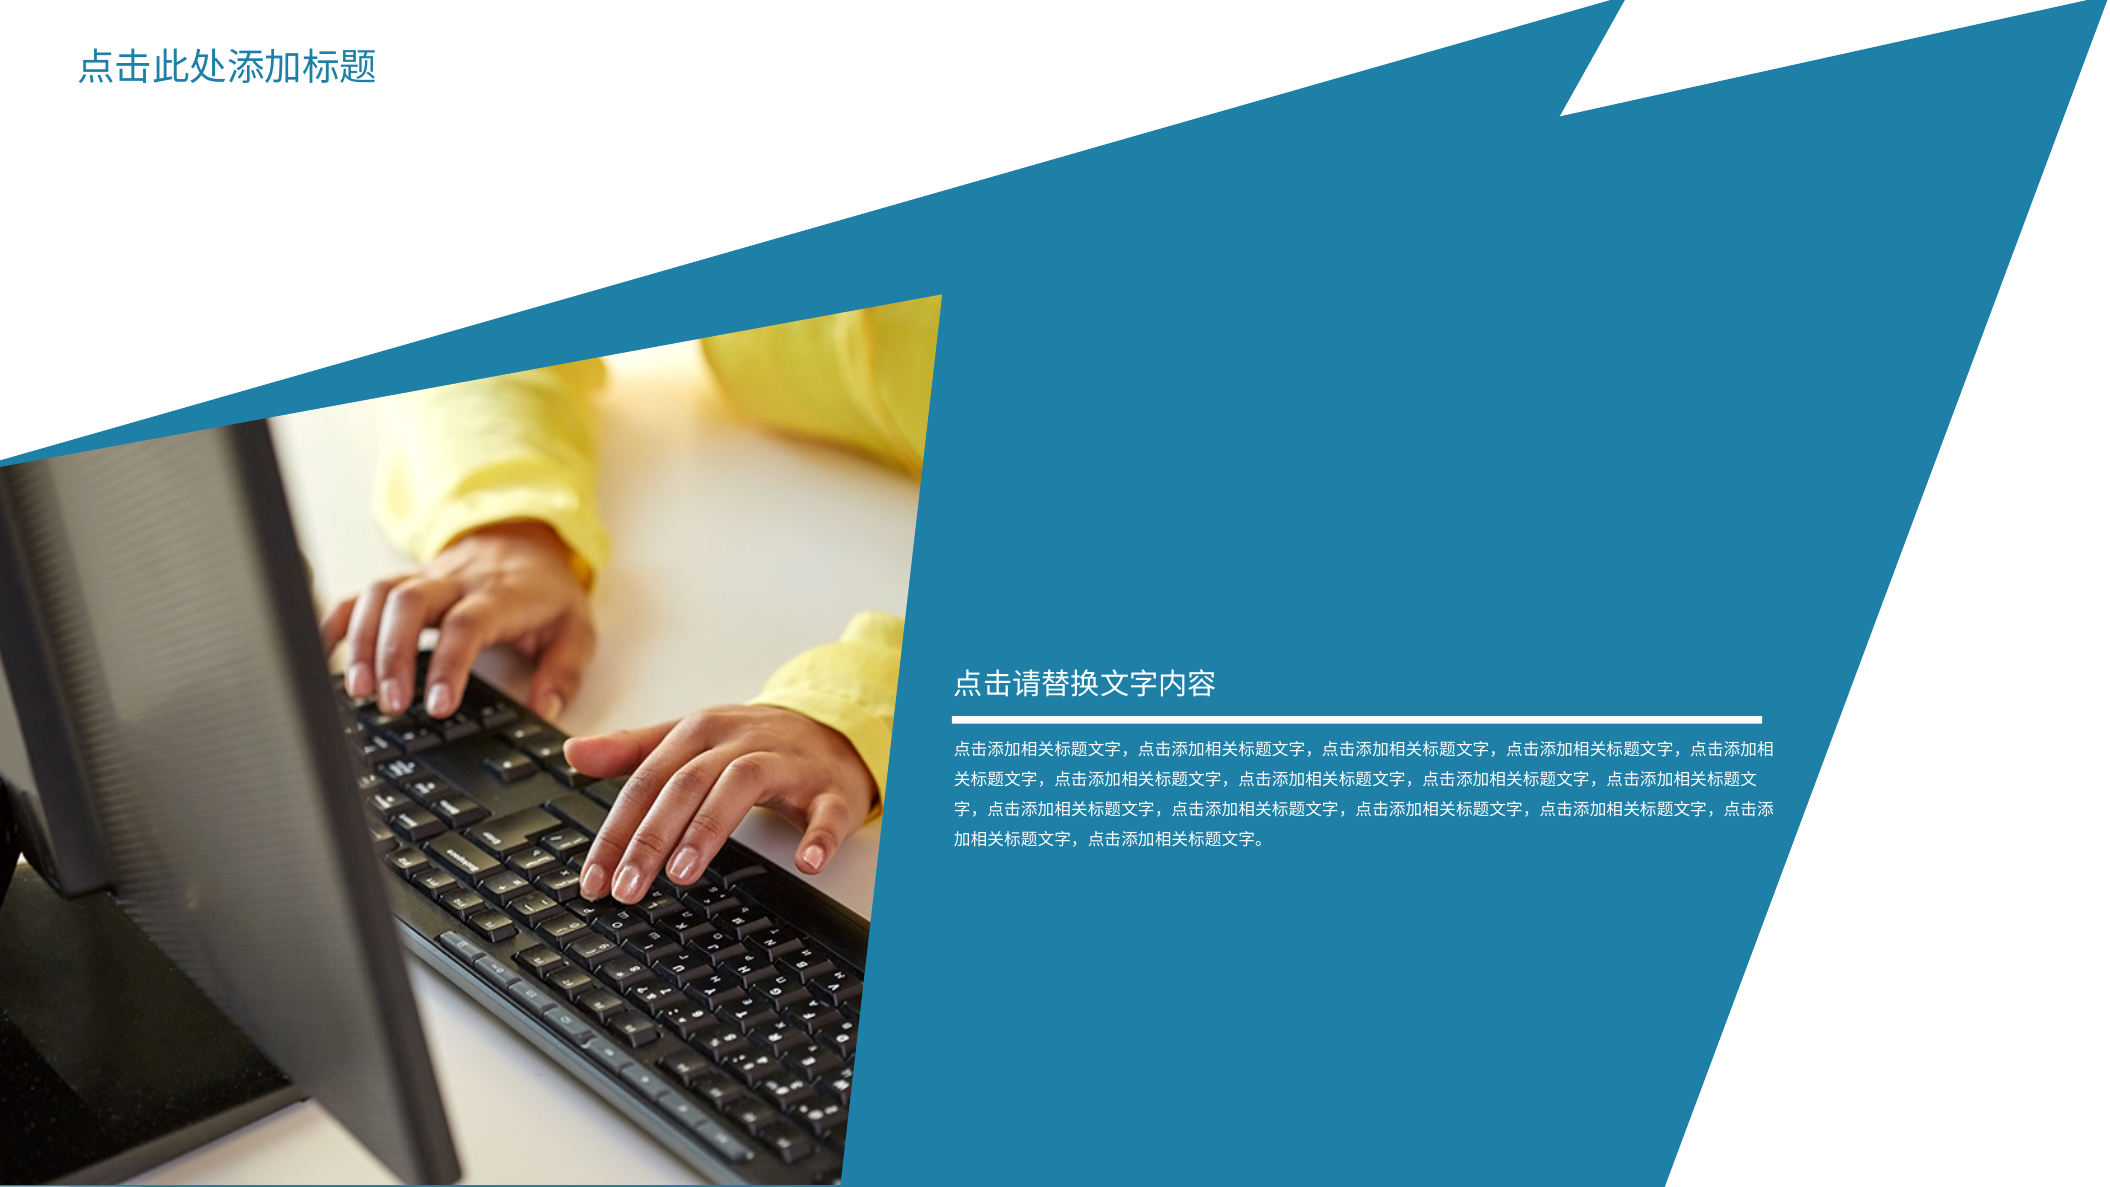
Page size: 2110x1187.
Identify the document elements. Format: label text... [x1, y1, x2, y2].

text_box [0, 0, 1626, 1187]
text_box 点击此处添加标题 [62, 35, 417, 94]
text_box 点击请替换文字内容 [939, 640, 1303, 708]
text_box [963, 856, 1790, 1187]
text_box 点击添加相关标题文字，点击添加相关标题文字，点击添加相关标题文字，点击添加相关标题文字，点击添加相关标题文字，点击添加相关标题文字，点击添加相关标题文字，点击添加相关标题文字，点击添加相关标题文字，点击添加相关标题文字，点击添加相关标题文字，点击添加相关标题文字，点击添加相关标题文字，点击添加相关标题文字，点击添加相关标题文字。 [939, 721, 1799, 856]
text_box [1227, 0, 2109, 830]
text_box [951, 715, 1763, 725]
text_box [0, 293, 944, 1186]
